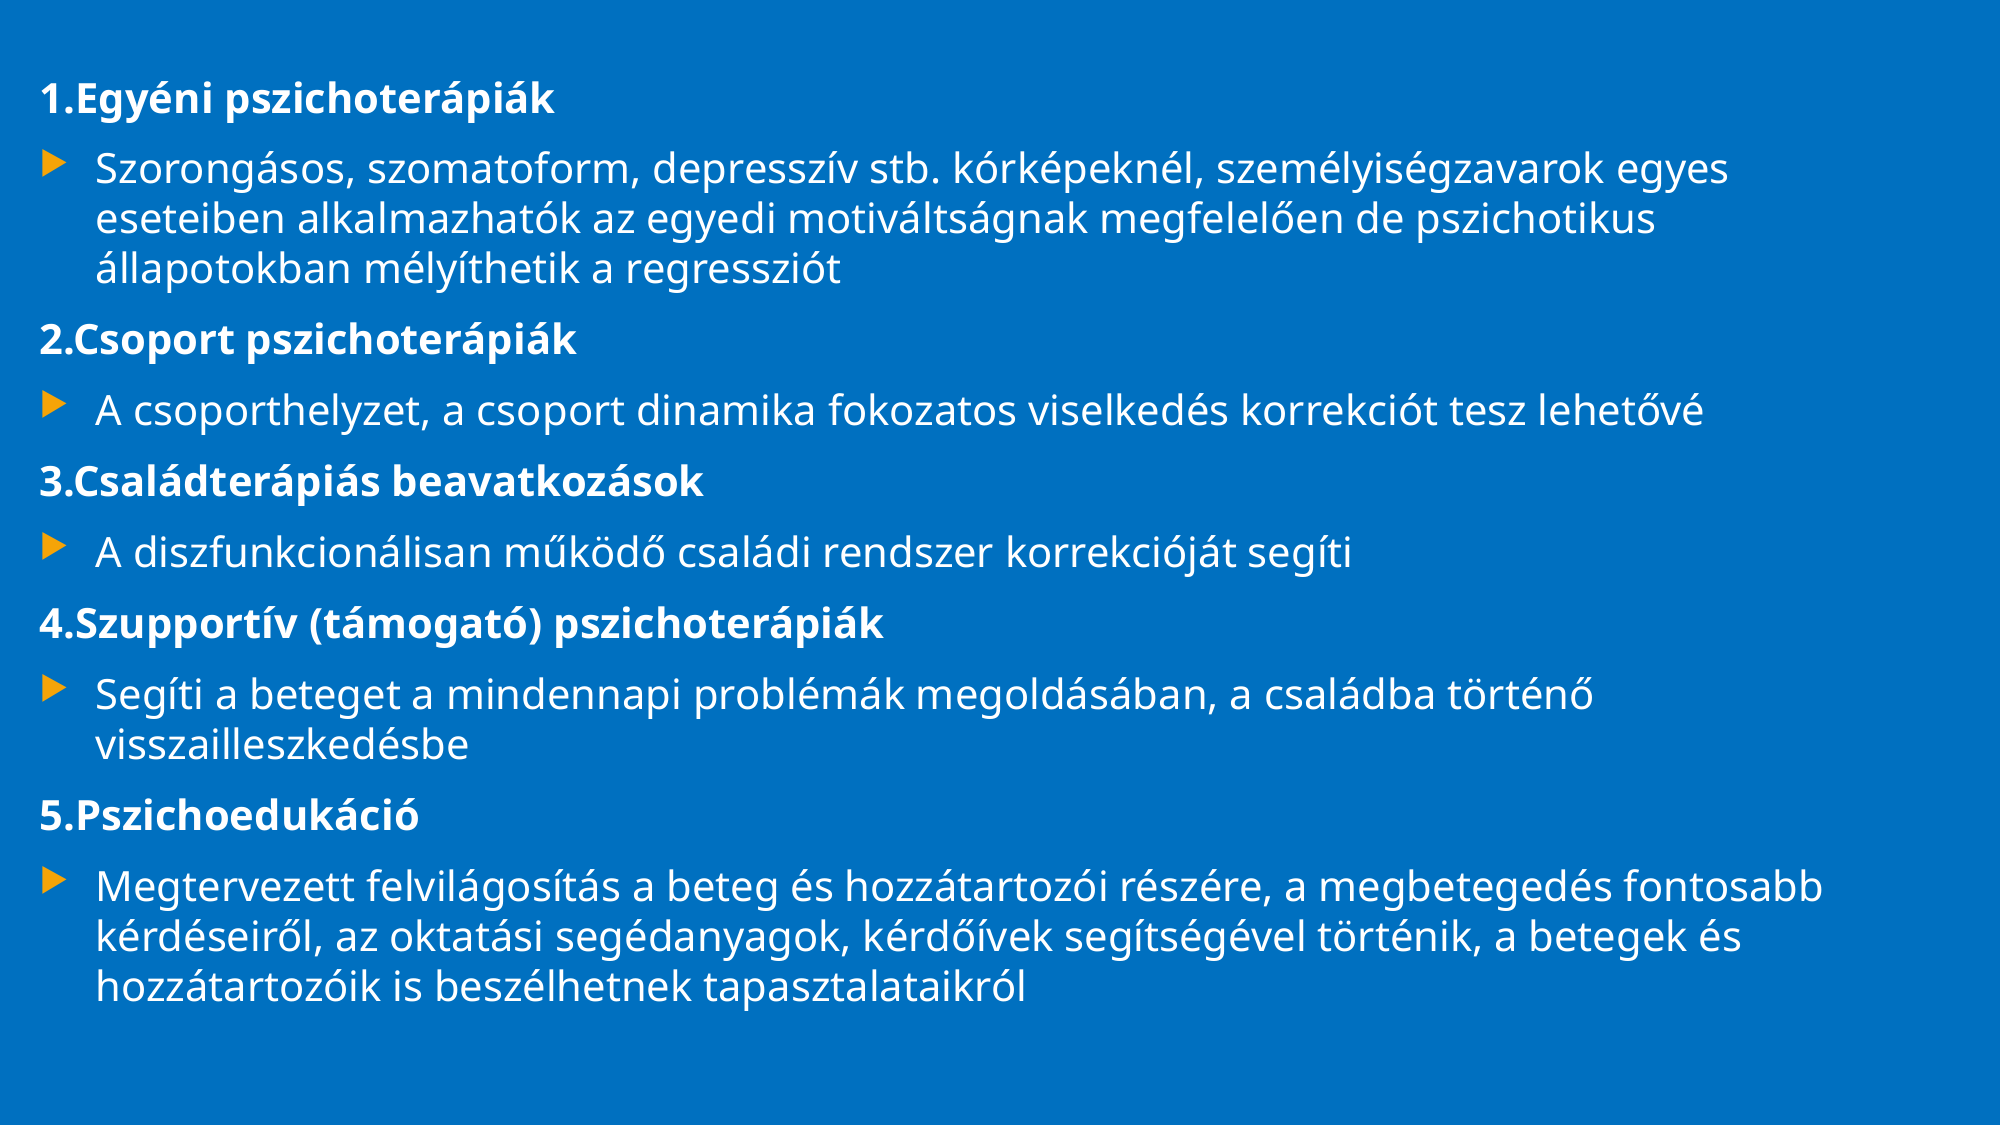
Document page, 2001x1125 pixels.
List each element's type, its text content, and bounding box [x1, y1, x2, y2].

list 1.Egyéni pszichoterápiák Szorongásos, szomatoform, depresszív stb. kórképeknél, személyiségzavarok egyes eseteiben alkalmazhatók az egyedi motiváltságnak megfelelően de pszichotikus állapotokban mélyíthetik a regressziót 2.Csoport pszichoterápiák A csoporthelyzet, a csoport dinamika fokozatos viselkedés korrekciót tesz lehetővé 3.Családterápiás beavatkozások A diszfunkcionálisan működő családi rendszer korrekcióját segíti 4.Szupportív (támogató) pszichoterápiák Segíti a beteget a mindennapi problémák megoldásában, a családba történő visszailleszkedésbe 5.Pszichoedukáció Megtervezett felvilágosítás a beteg és hozzátartozói részére, a megbetegedés fontosabb kérdéseiről, az oktatási segédanyagok, kérdőívek segítségével történik, a betegek és hozzátartozóik is beszélhetnek tapasztalataikról [24, 63, 1931, 1070]
